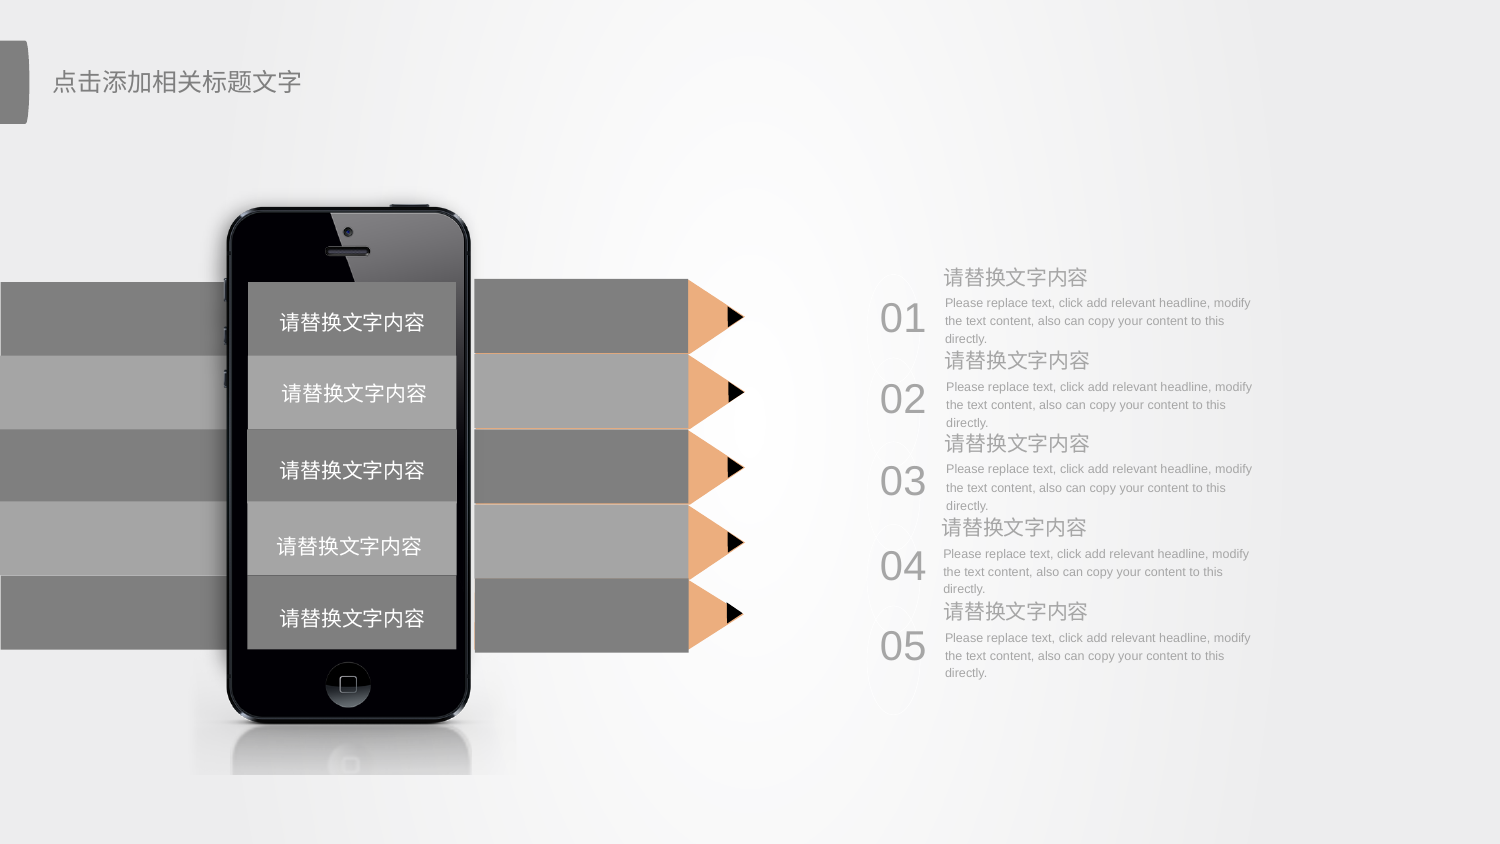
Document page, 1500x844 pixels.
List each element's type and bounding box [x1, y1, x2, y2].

text_box [866, 342, 1258, 424]
text_box [866, 509, 1255, 592]
text_box [866, 259, 1256, 342]
text_box [866, 593, 1256, 716]
text_box [866, 425, 1258, 511]
picture [0, 0, 1500, 844]
text_box [0, 159, 746, 776]
